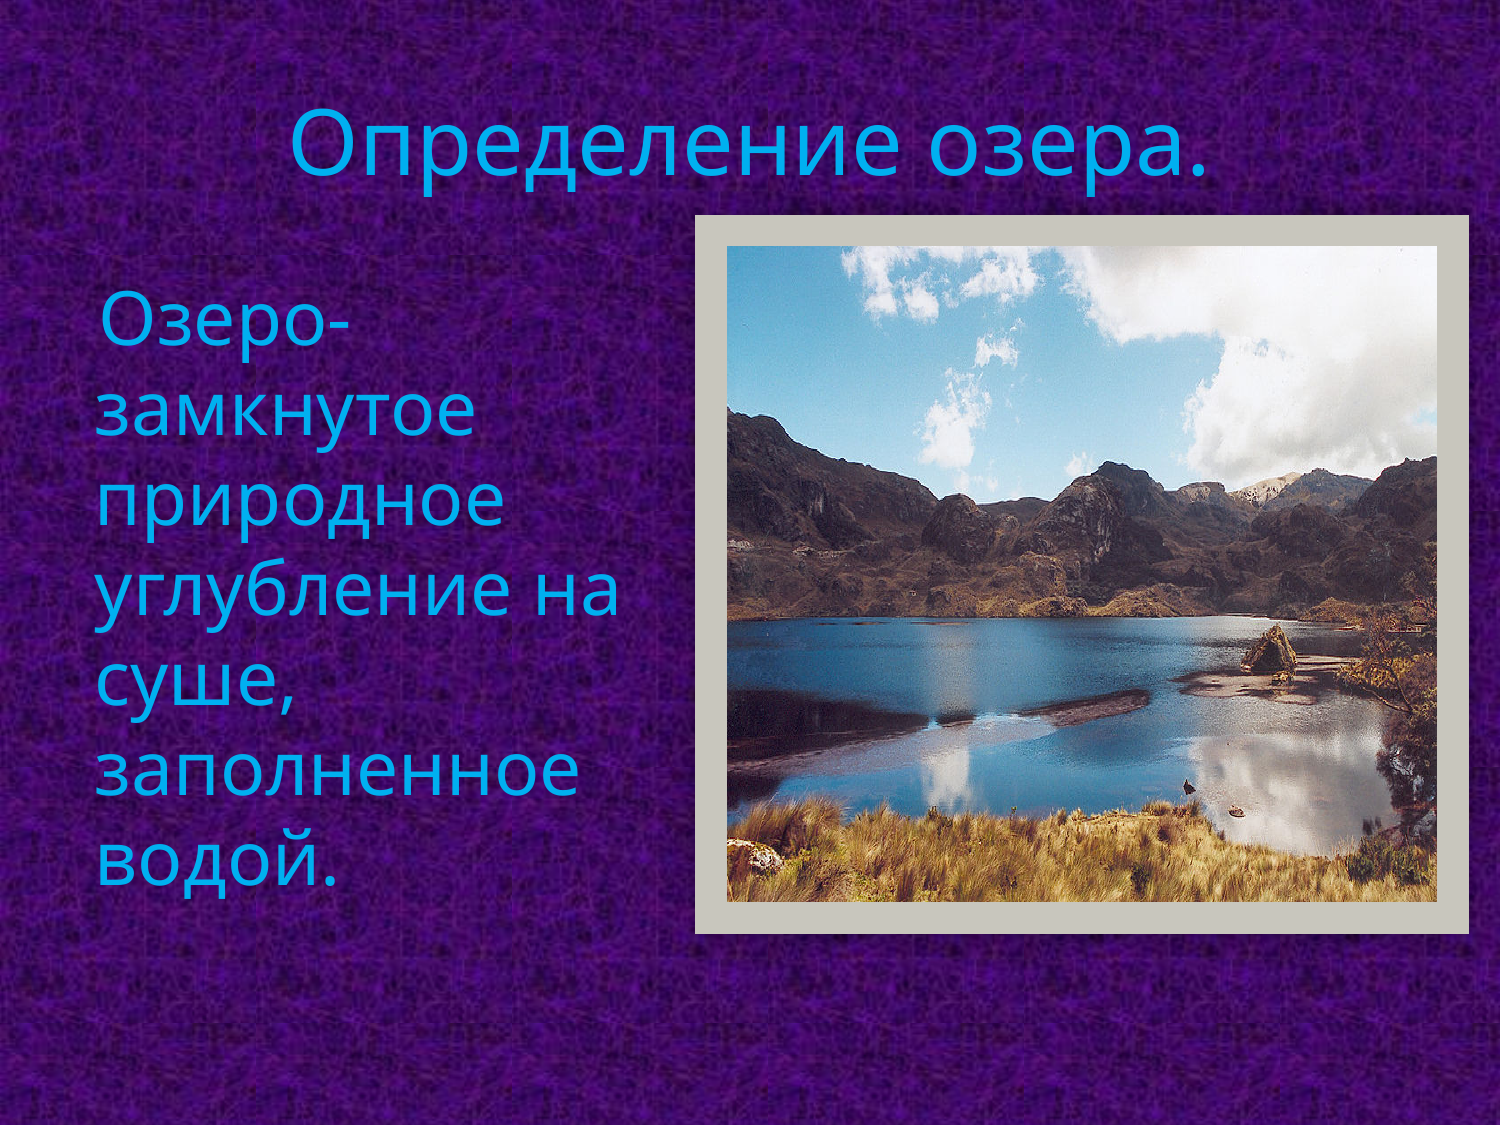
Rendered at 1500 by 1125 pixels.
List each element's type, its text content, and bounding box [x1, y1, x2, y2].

picture [0, 0, 1500, 1125]
title Определение озера. [75, 45, 1425, 233]
list Озеро- замкнутое природное углубление на суше, заполненное водой. [23, 262, 715, 1005]
